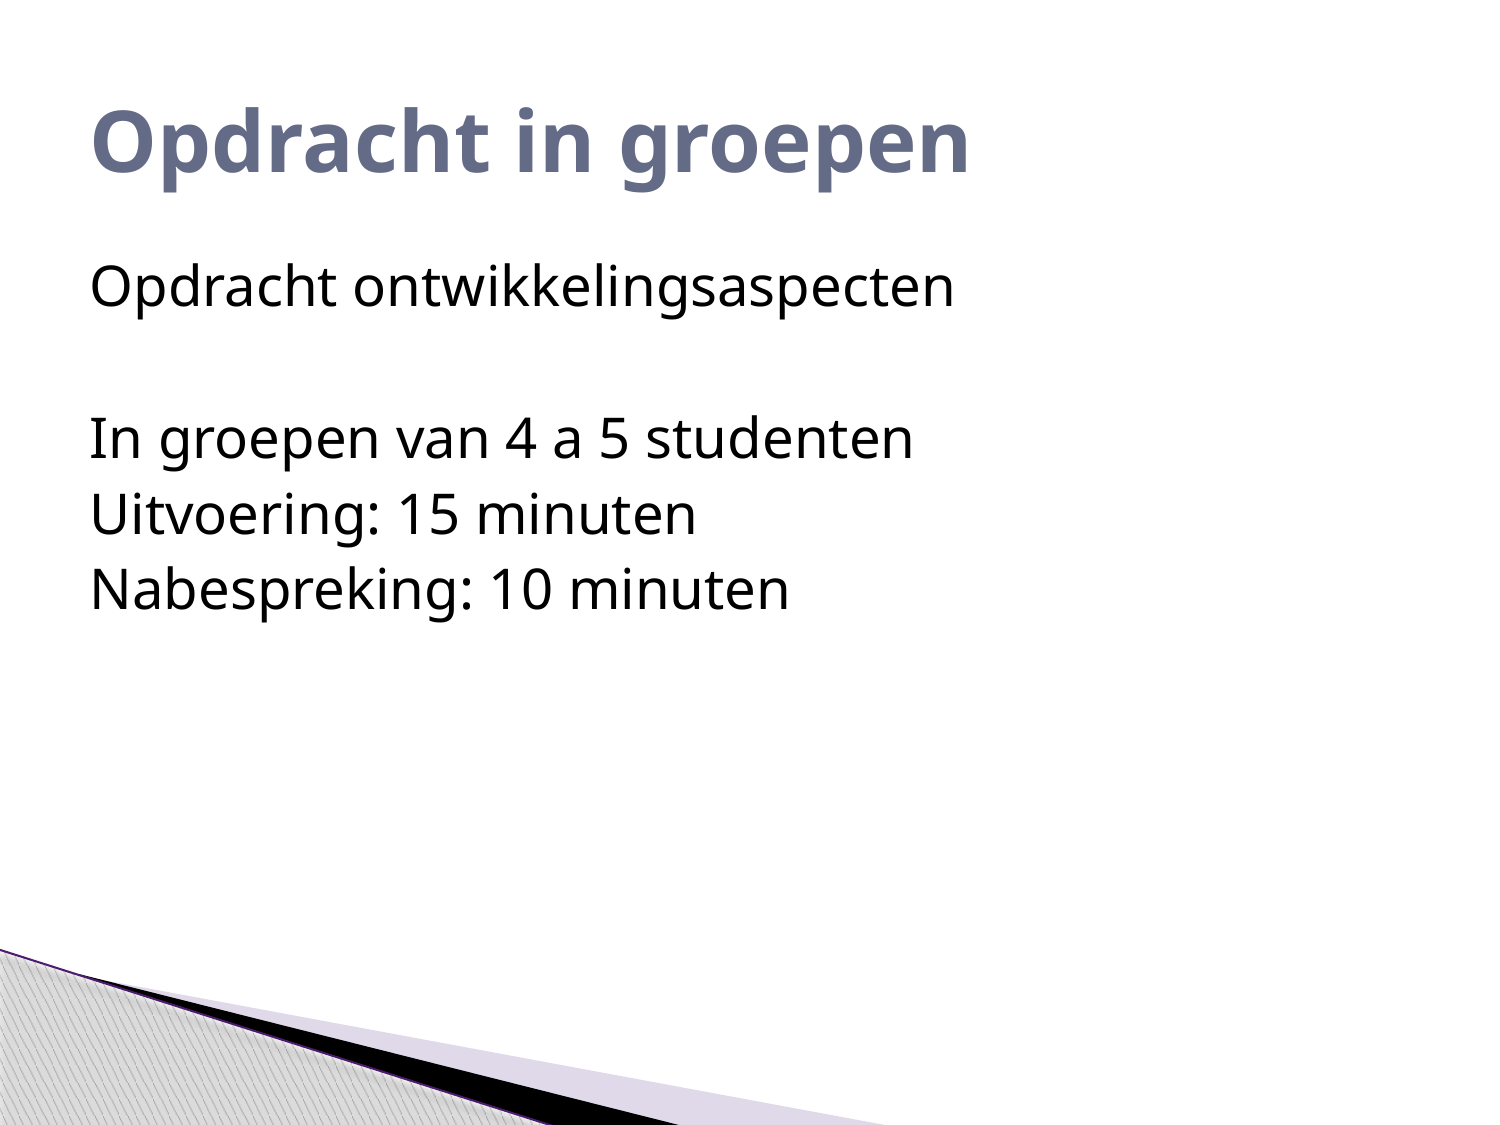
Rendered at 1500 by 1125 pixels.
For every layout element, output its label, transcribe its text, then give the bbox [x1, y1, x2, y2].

title Opdracht in groepen [75, 45, 1425, 233]
list Opdracht ontwikkelingsaspecten In groepen van 4 a 5 studenten Uitvoering: 15 minuten Nabespreking: 10 minuten [75, 243, 1425, 986]
